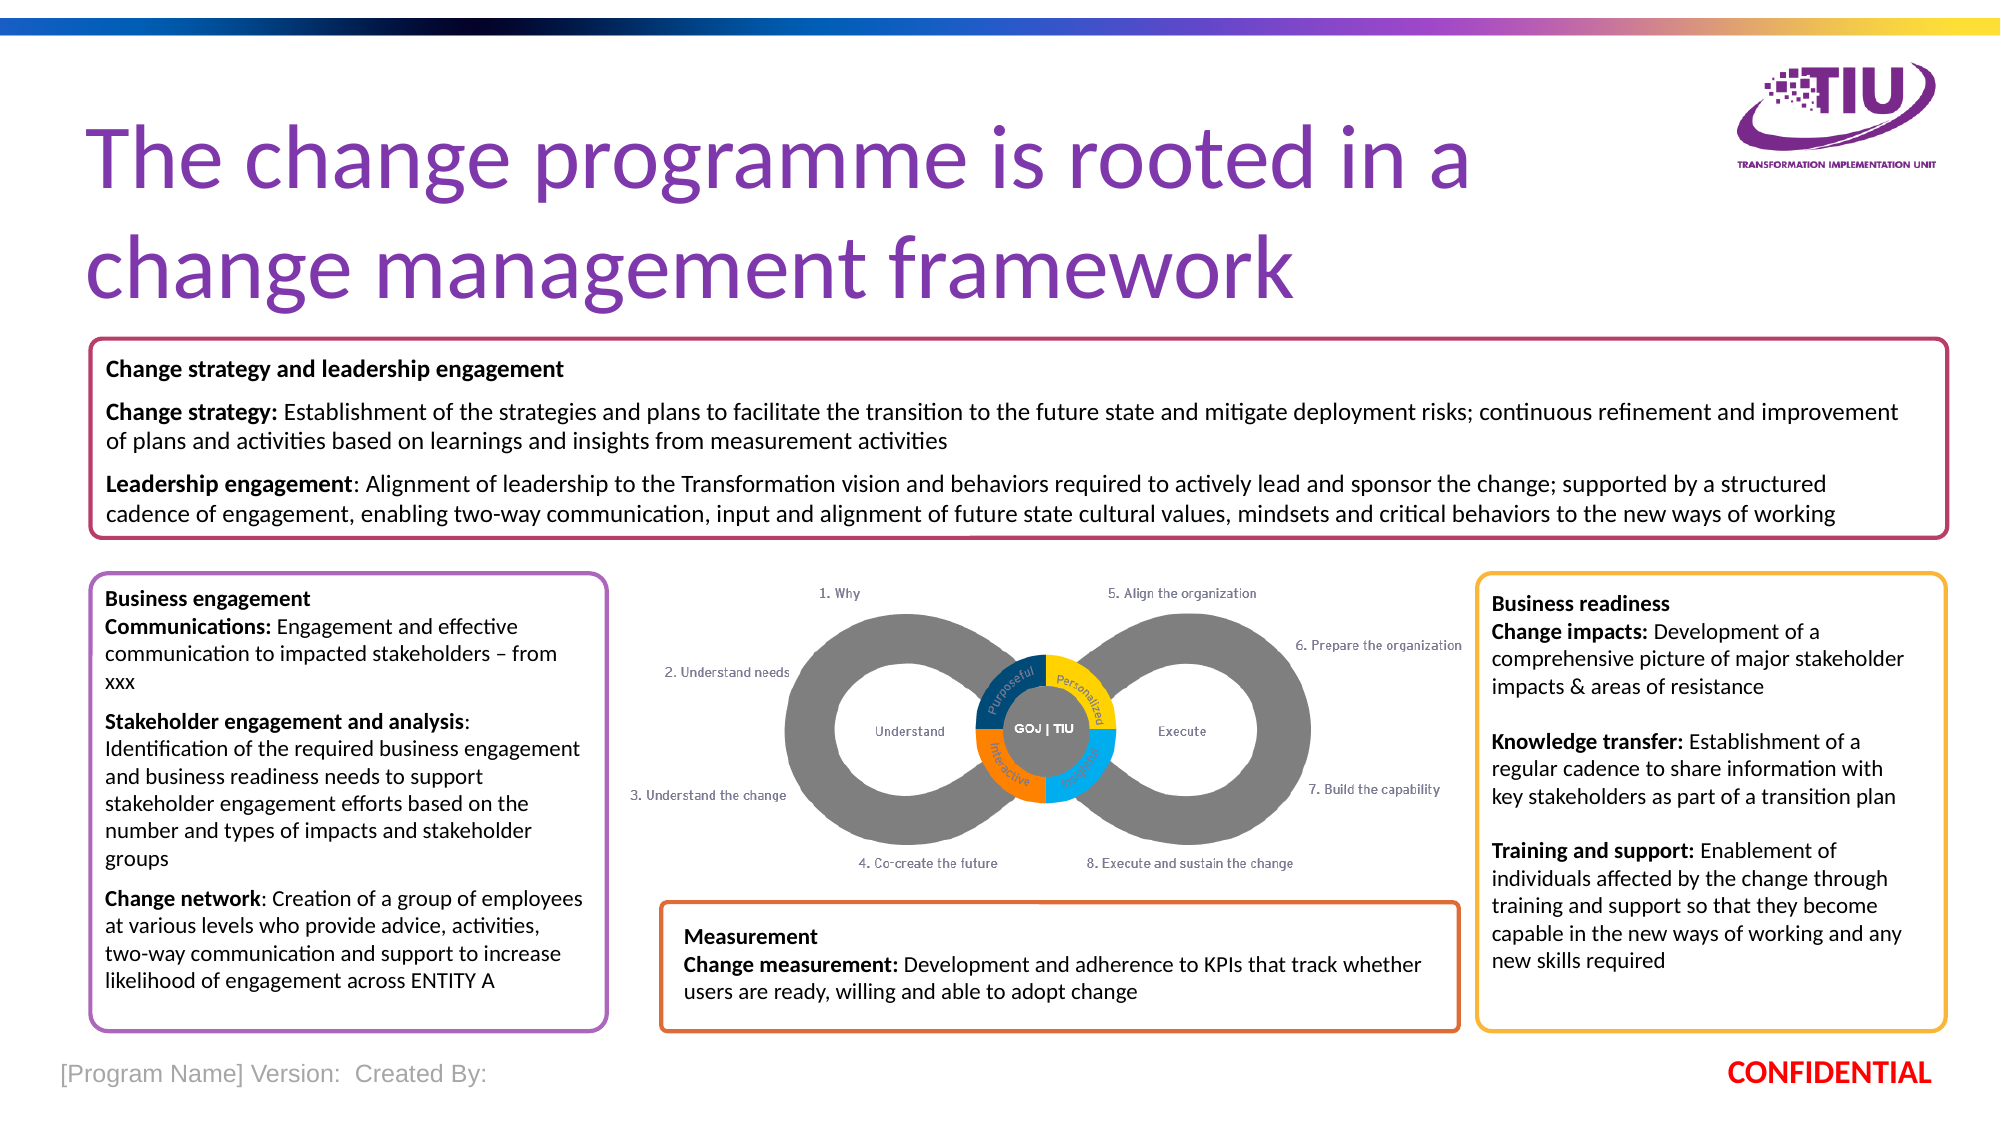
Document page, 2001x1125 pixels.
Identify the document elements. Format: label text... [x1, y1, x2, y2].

text_box [661, 902, 1459, 1032]
text_box [1477, 573, 1946, 1032]
text_box Business engagement Communications: Engagement and effective communication to impacted stakeholders – from xxx Stakeholder engagement and analysis: Identification of the required business engagement and business readiness needs to support stakeholder engagement efforts based on the number and types of impacts and stakeholder groups Change network: Creation of a group of employees at various levels who provide advice, activities, two-way communication and support to increase likelihood of engagement across ENTITY A [90, 576, 599, 1001]
text_box [90, 573, 607, 1032]
text_box CONFIDENTIAL [1563, 1042, 1948, 1098]
picture [0, 0, 2001, 1125]
text_box [Program Name] Version: Created By: [0, 1042, 549, 1103]
text_box Business readiness Change impacts: Development of a comprehensive picture of major stakeholder impacts & areas of resistance Knowledge transfer: Establishment of a regular cadence to share information with key stakeholders as part of a transition plan Training and support: Enablement of individuals affected by the change through training and support so that they become capable in the new ways of working and any new skills required [1477, 581, 1934, 981]
text_box [91, 338, 1948, 538]
text_box The change programme is rooted in a change management framework [71, 89, 1690, 325]
text_box Measurement Change measurement: Development and adherence to KPIs that track whether users are ready, willing and able to adopt change [669, 914, 1449, 1012]
text_box Change strategy and leadership engagement Change strategy: Establishment of the strategies and plans to facilitate the transition to the future state and mitigate deployment risks; continuous refinement and improvement of plans and activities based on learnings and insights from measurement activities Leadership engagement: Alignment of leadership to the Transformation vision and behaviors required to actively lead and sponsor the change; supported by a structured cadence of engagement, enabling two-way communication, input and alignment of future state cultural values, mindsets and critical behaviors to the new ways of working [91, 345, 1934, 535]
